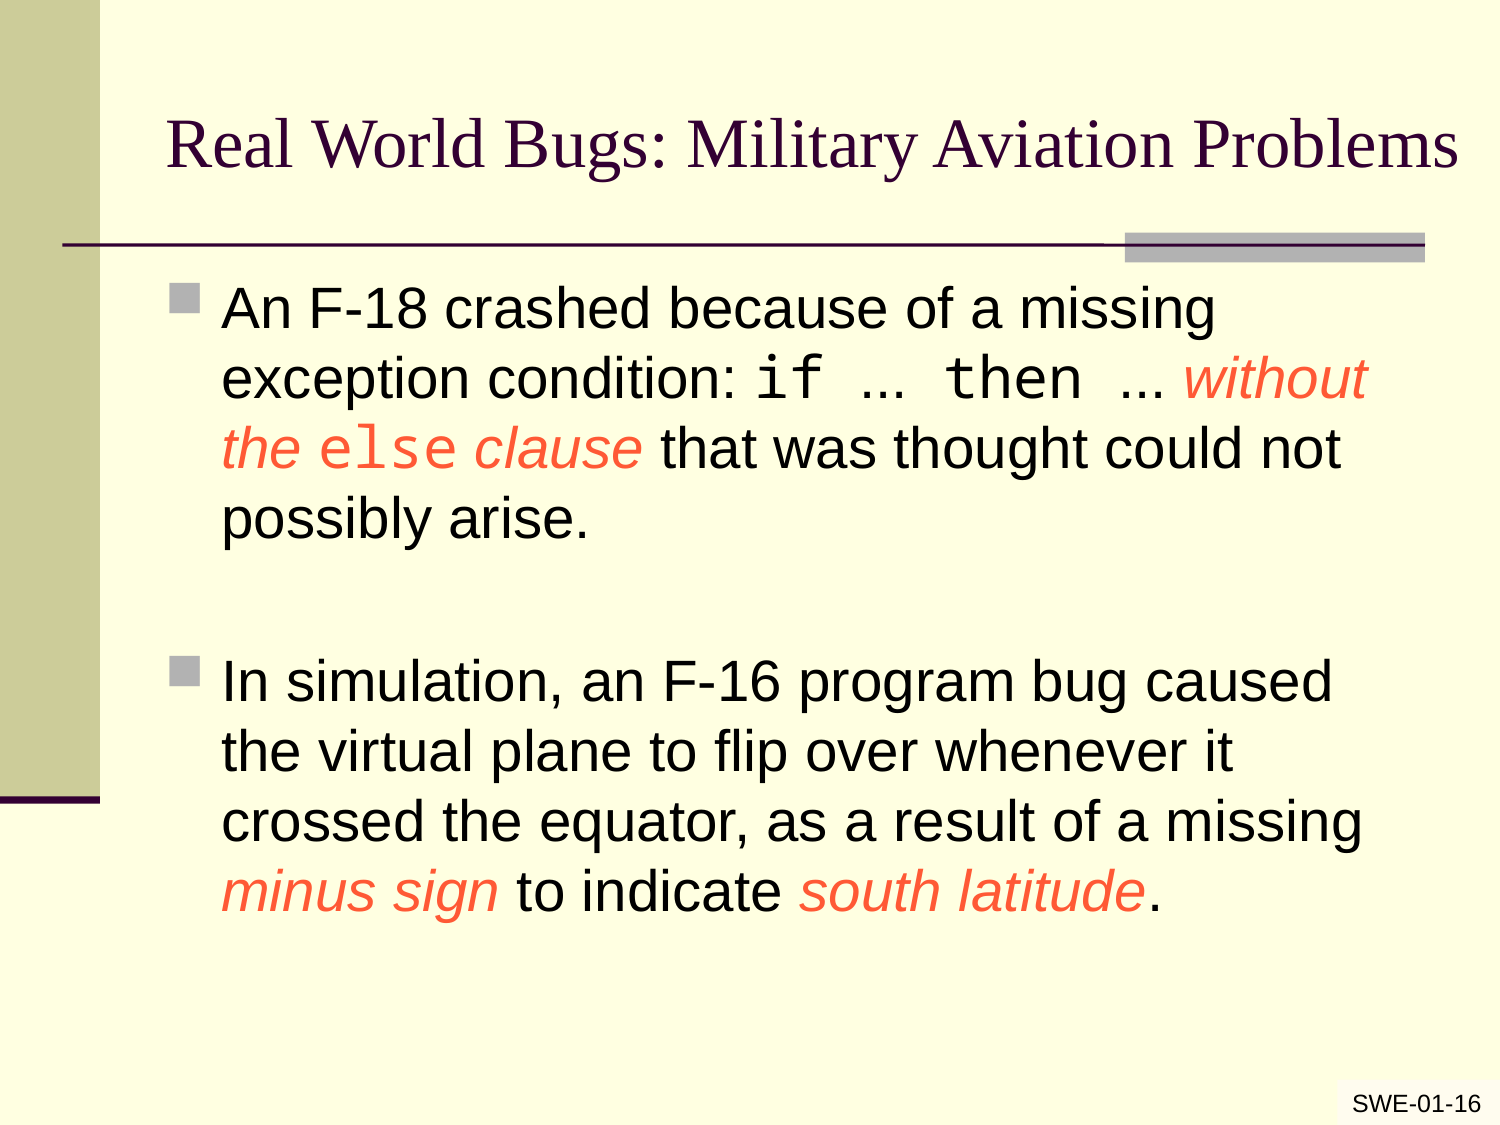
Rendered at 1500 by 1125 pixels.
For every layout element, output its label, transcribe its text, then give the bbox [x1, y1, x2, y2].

list An F-18 crashed because of a missing exception condition: if ... then ... without the else clause that was thought could not possibly arise. In simulation, an F-16 program bug caused the virtual plane to flip over whenever it crossed the equator, as a result of a missing minus sign to indicate south latitude. [150, 262, 1425, 1006]
title Real World Bugs: Military Aviation Problems [150, 45, 1500, 234]
